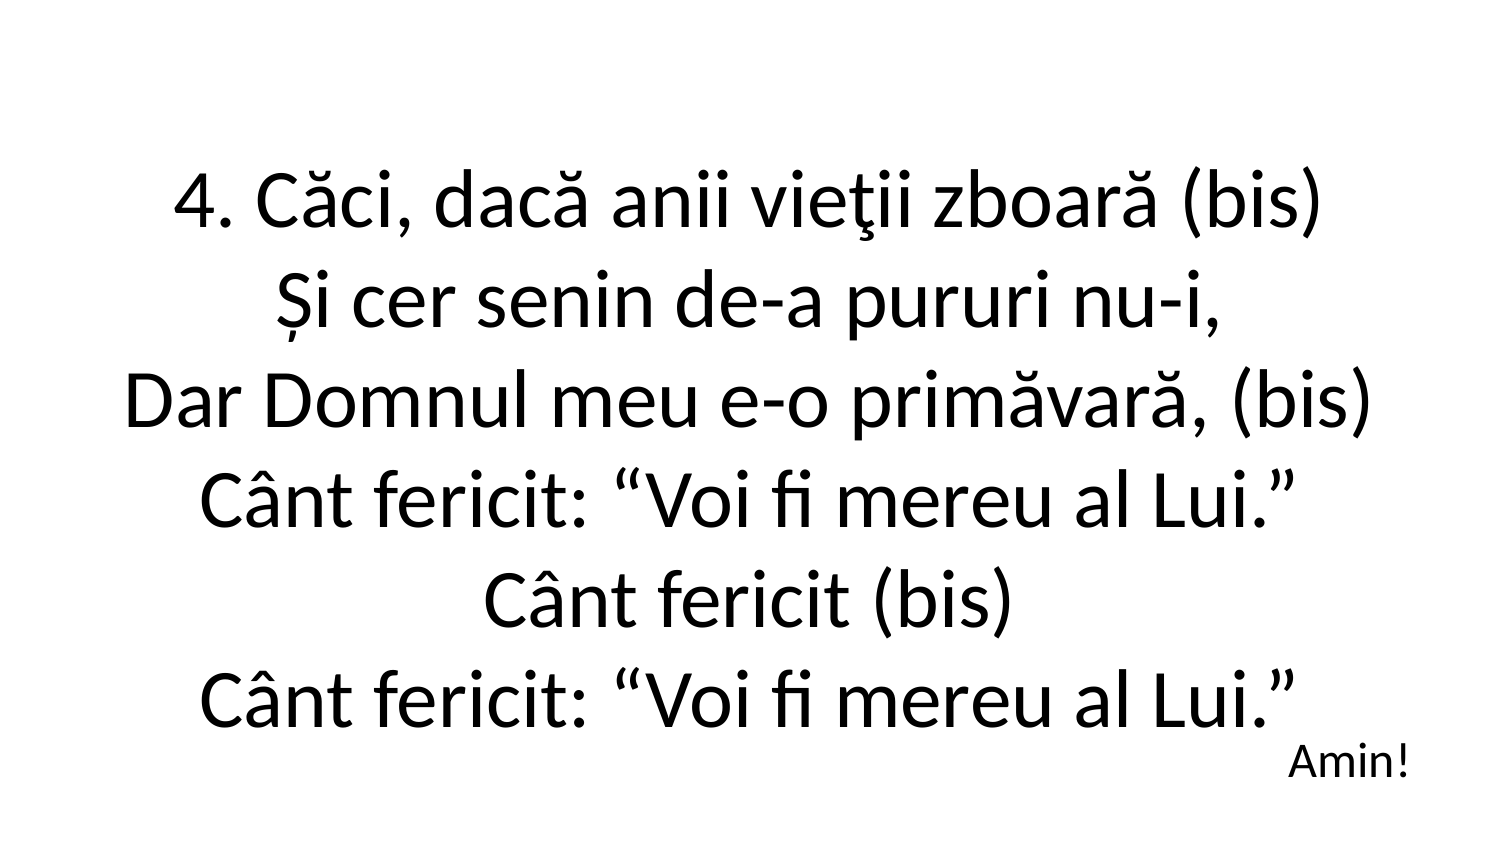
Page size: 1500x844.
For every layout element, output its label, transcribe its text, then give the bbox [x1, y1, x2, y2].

text_box Amin! [1273, 674, 1427, 795]
text_box 4. Căci, dacă anii vieţii zboară (bis) Și cer senin de-a pururi nu-i, Dar Domnul meu e-o primăvară, (bis) Cânt fericit: “Voi fi mereu al Lui.” Cânt fericit (bis) Cânt fericit: “Voi fi mereu al Lui.” [109, 92, 1391, 752]
